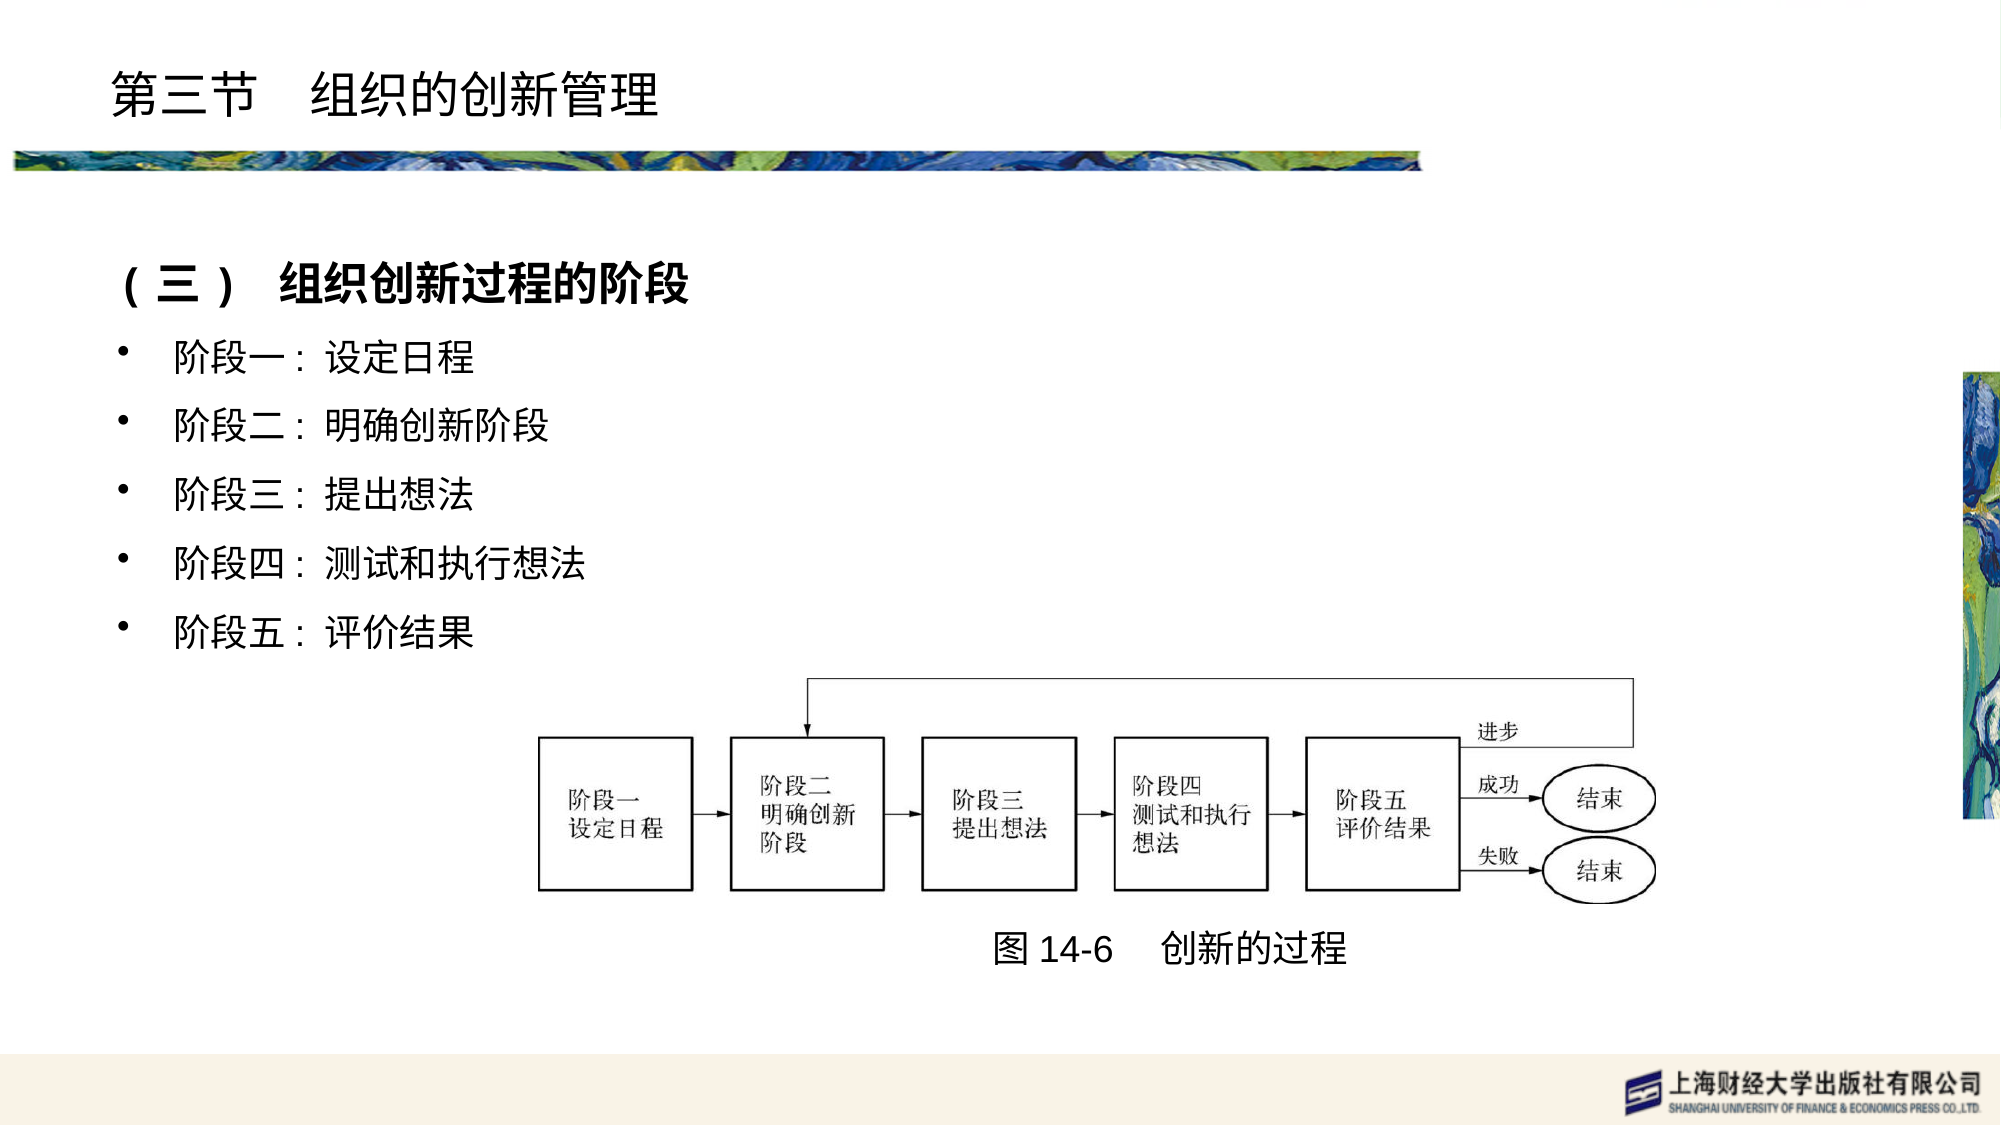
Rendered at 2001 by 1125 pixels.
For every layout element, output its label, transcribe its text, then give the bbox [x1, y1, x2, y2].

text_box 图14-6 创新的过程 [734, 917, 1568, 978]
list (三) 组织创新过程的阶段 阶段一: 设定日程 阶段二: 明确创新阶段 阶段三: 提出想法 阶段四: 测试和执行想法 阶段五: 评价结果 [102, 233, 1898, 1032]
title 第三节 组织的创新管理 [94, 42, 1451, 146]
picture [0, 0, 2001, 1125]
